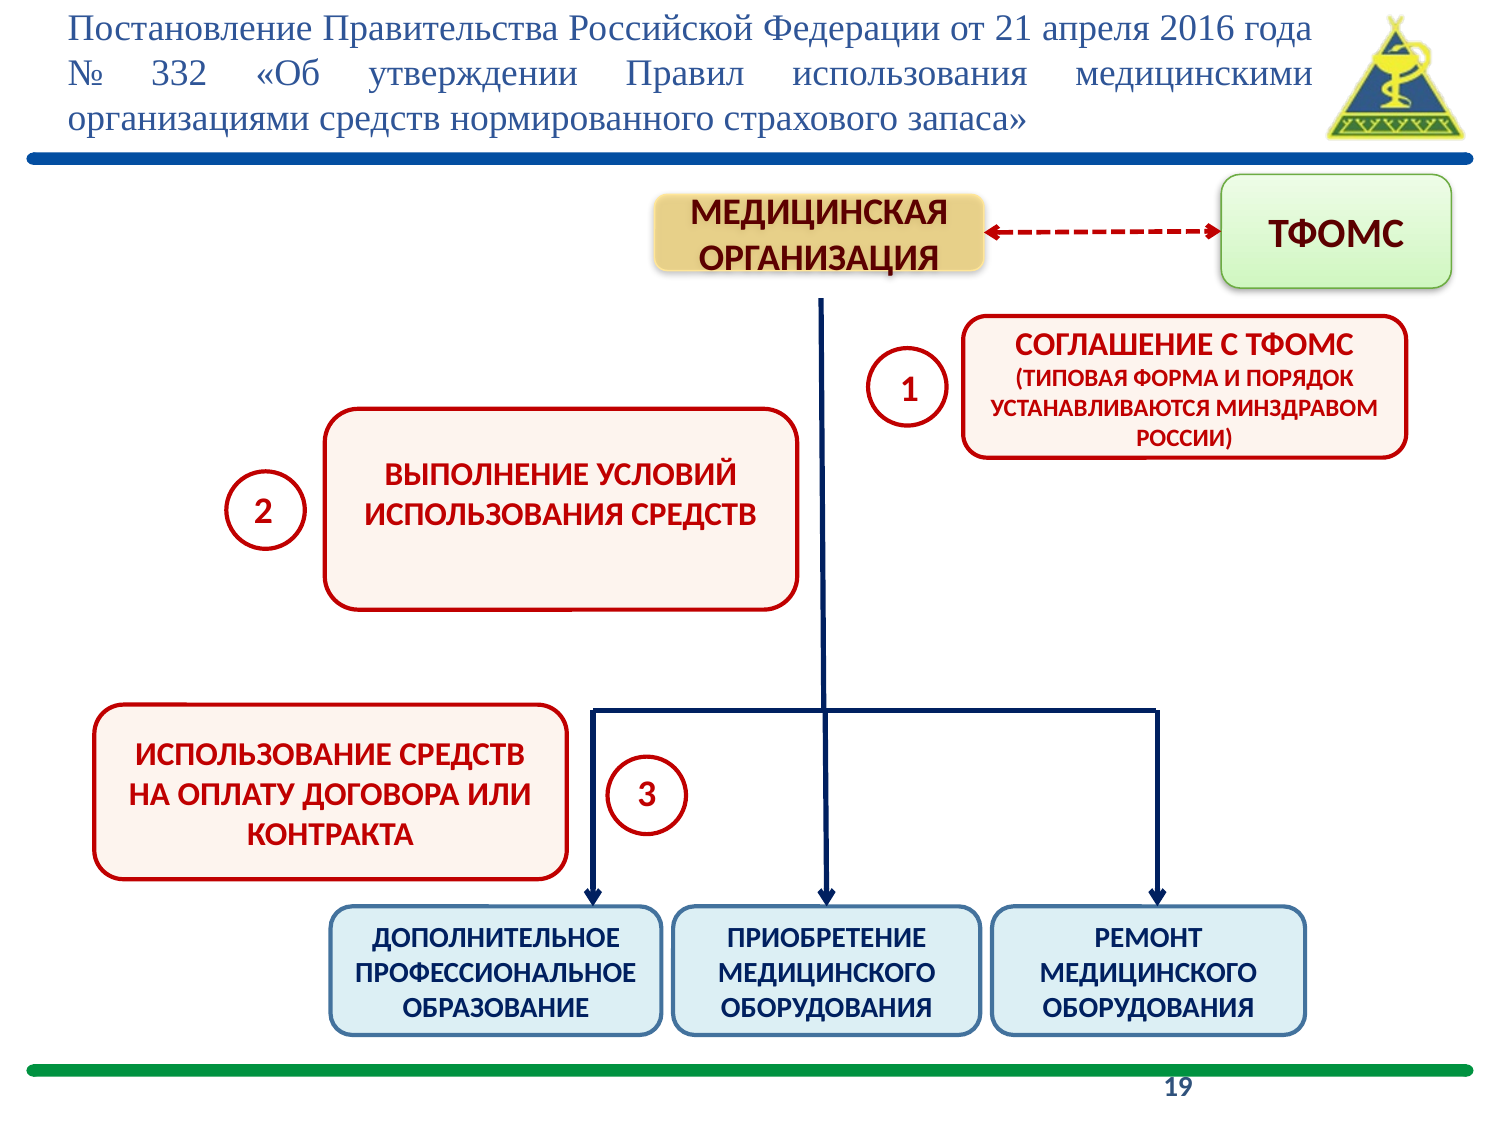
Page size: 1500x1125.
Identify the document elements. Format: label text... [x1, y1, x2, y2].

text_box МЕДИЦИНСКАЯ ОРГАНИЗАЦИЯ [653, 193, 985, 272]
picture [1323, 14, 1466, 143]
text_box ДОПОЛНИТЕЛЬНОЕ ПРОФЕССИОНАЛЬНОЕ ОБРАЗОВАНИЕ [328, 904, 664, 1038]
slide_number 19 [1148, 1060, 1499, 1121]
text_box ТФОМС [1220, 173, 1453, 289]
text_box [879, 417, 936, 428]
text_box ИСПОЛЬЗОВАНИЕ СРЕДСТВ НА ОПЛАТУ ДОГОВОРА ИЛИ КОНТРАКТА [92, 702, 569, 882]
text_box 3 [605, 761, 689, 822]
text_box [239, 469, 292, 478]
text_box [624, 754, 670, 761]
text_box ВЫПОЛНЕНИЕ УСЛОВИЙ ИСПОЛЬЗОВАНИЯ СРЕДСТВ [322, 406, 800, 612]
text_box 1 [868, 356, 951, 417]
text_box РЕМОНТ МЕДИЦИНСКОГО ОБОРУДОВАНИЯ [989, 904, 1308, 1038]
text_box ПРИОБРЕТЕНИЕ МЕДИЦИНСКОГО ОБОРУДОВАНИЯ [670, 904, 983, 1038]
text_box 2 [222, 478, 305, 539]
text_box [820, 298, 824, 708]
text_box [615, 822, 679, 837]
text_box Постановление Правительства Российской Федерации от 21 апреля 2016 года № 332 «Об утверждении Правил использования медицинскими организациями средств нормированного страхового запаса» [53, 7, 1329, 134]
text_box СОГЛАШЕНИЕ С ТФОМС (ТИПОВАЯ ФОРМА И ПОРЯДОК УСТАНАВЛИВАЮТСЯ МИНЗДРАВОМ РОССИИ) [961, 313, 1409, 460]
text_box [236, 539, 295, 551]
text_box [880, 345, 935, 356]
